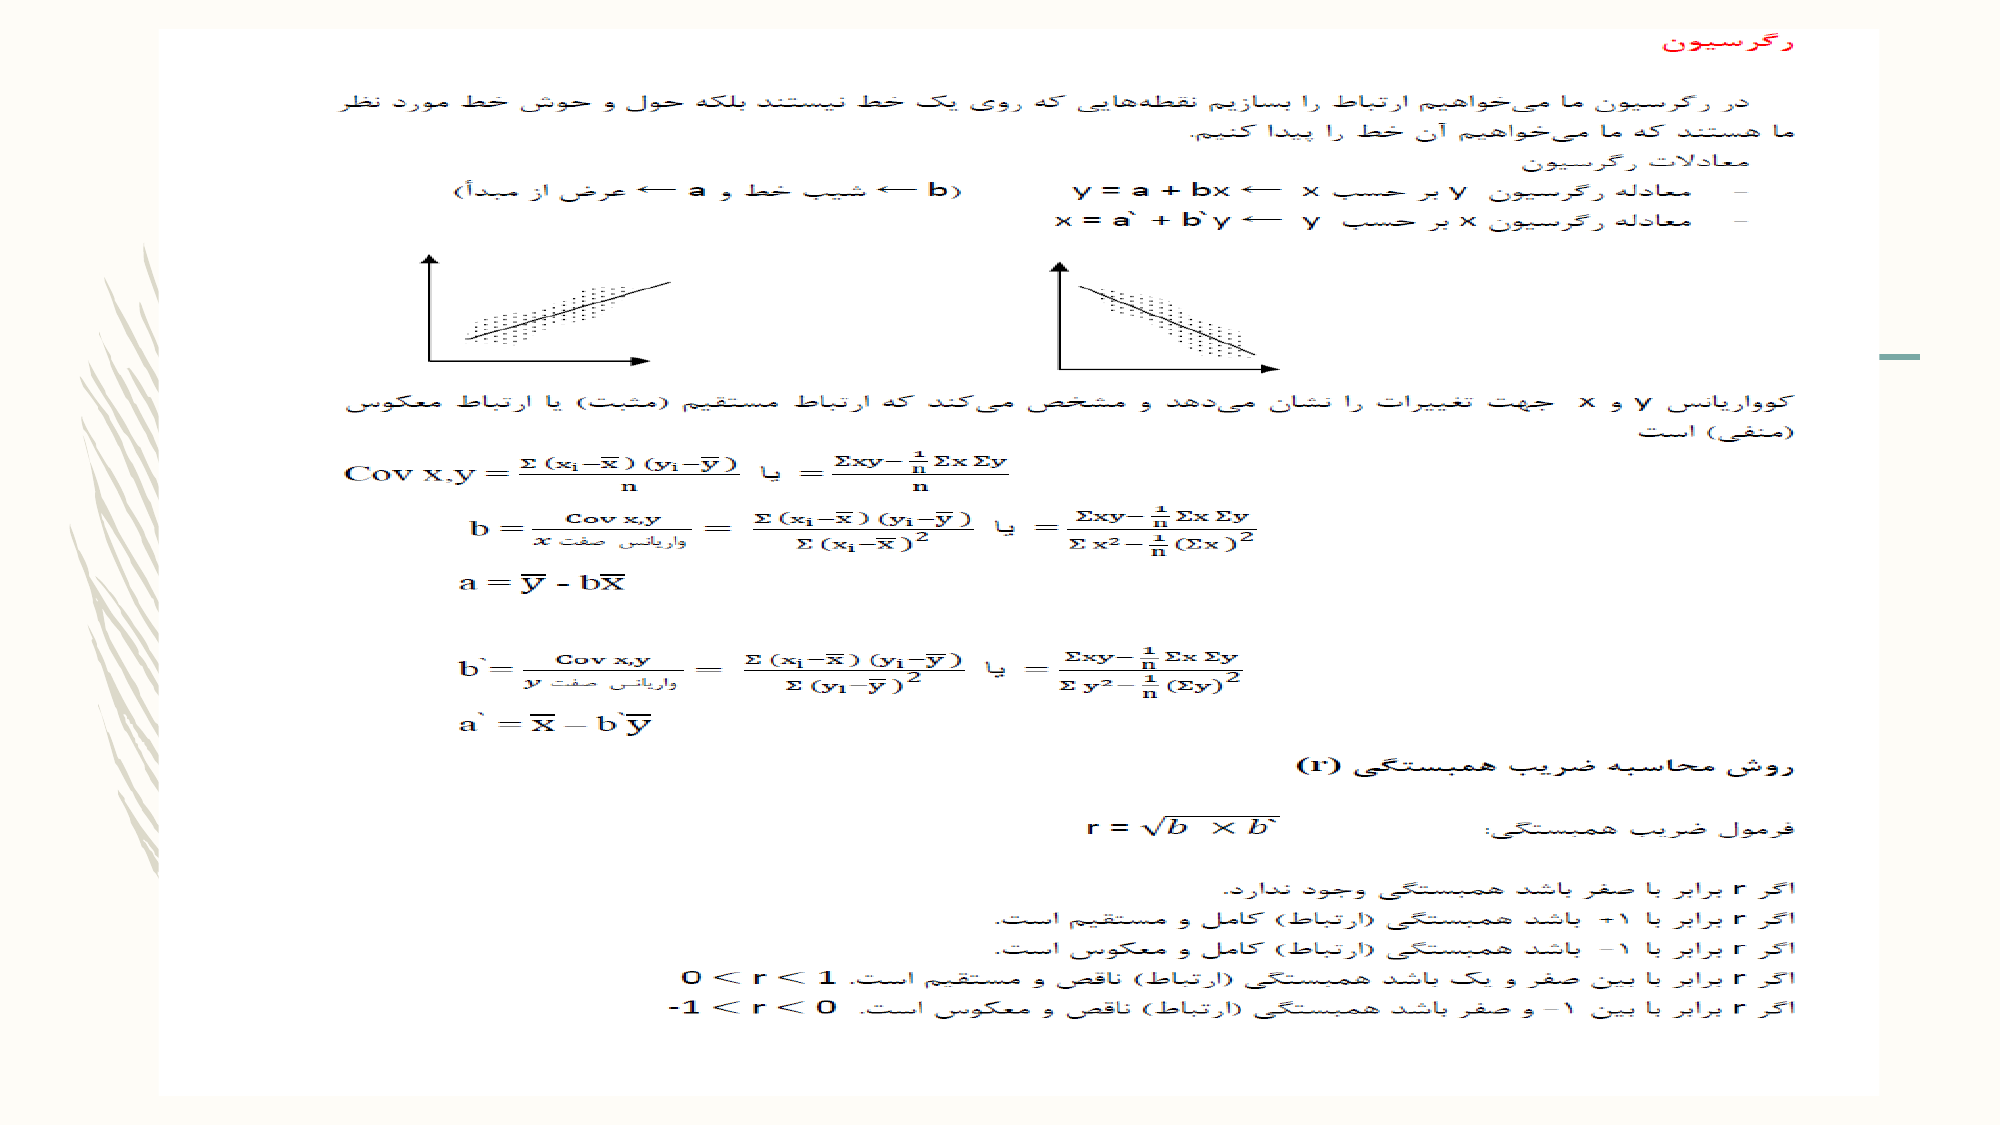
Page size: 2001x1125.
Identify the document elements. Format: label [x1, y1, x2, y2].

picture [158, 29, 1880, 1096]
